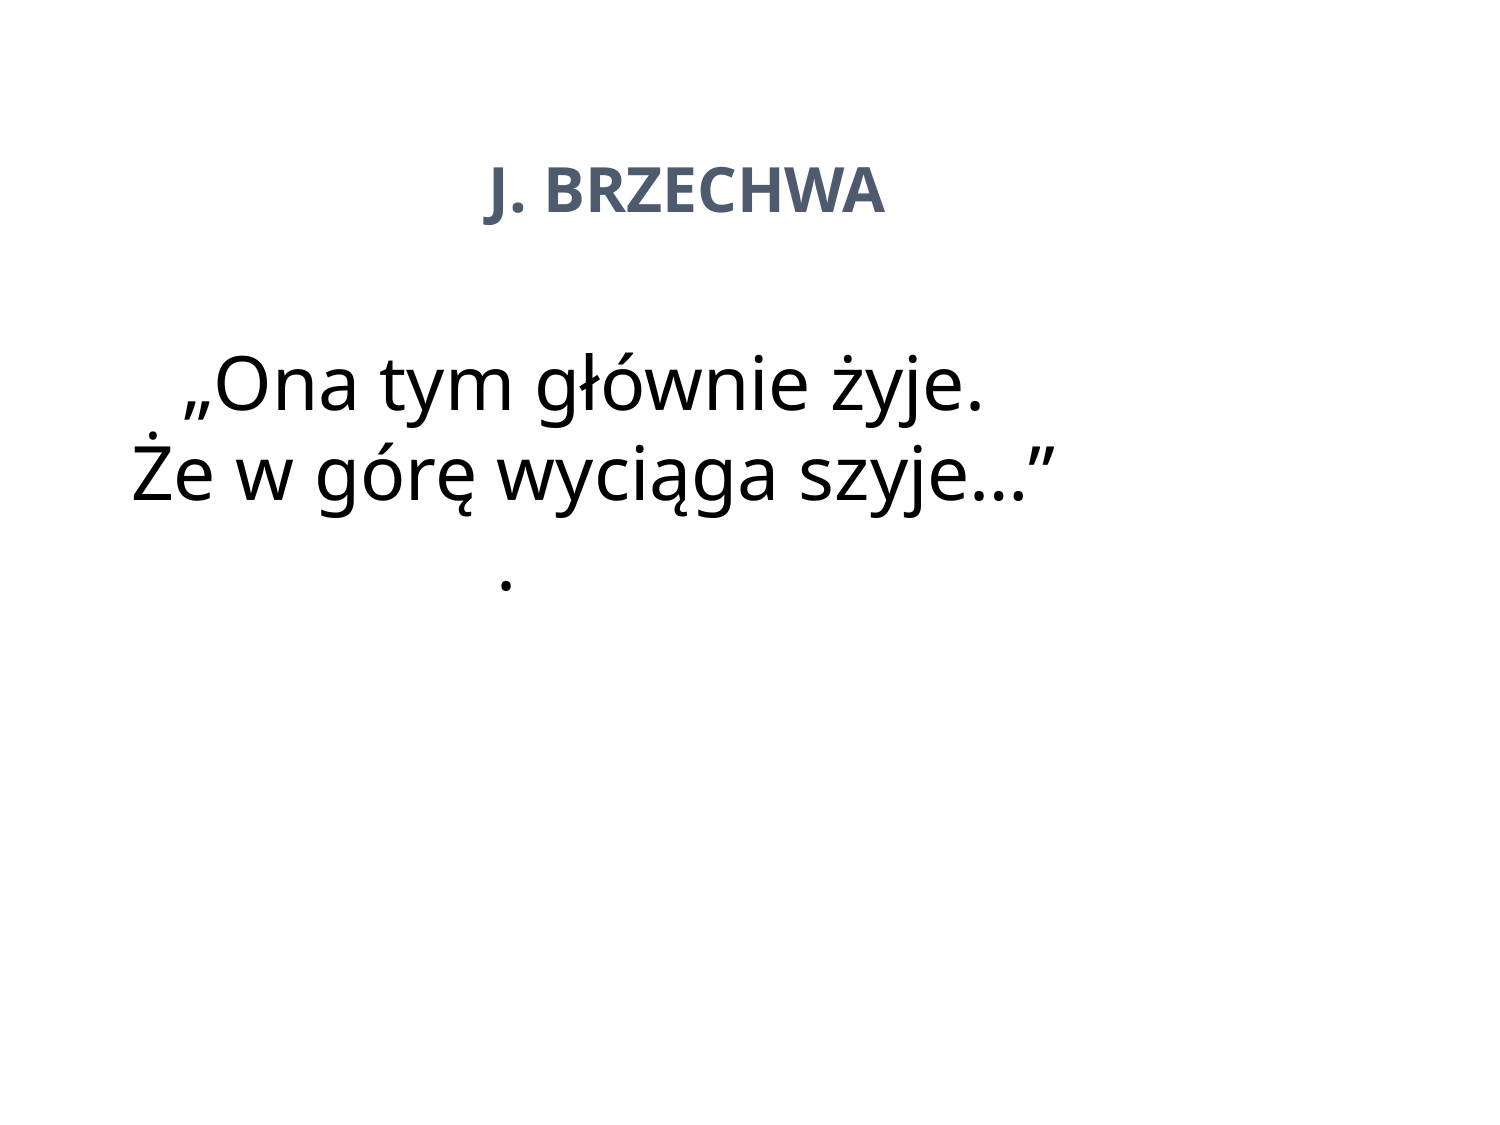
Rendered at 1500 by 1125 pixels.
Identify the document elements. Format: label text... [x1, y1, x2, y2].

text_box „Ona tym głównie żyje. Że w górę wyciąga szyje…” . [81, 328, 1301, 613]
title J. brzechwa [75, 45, 1300, 233]
